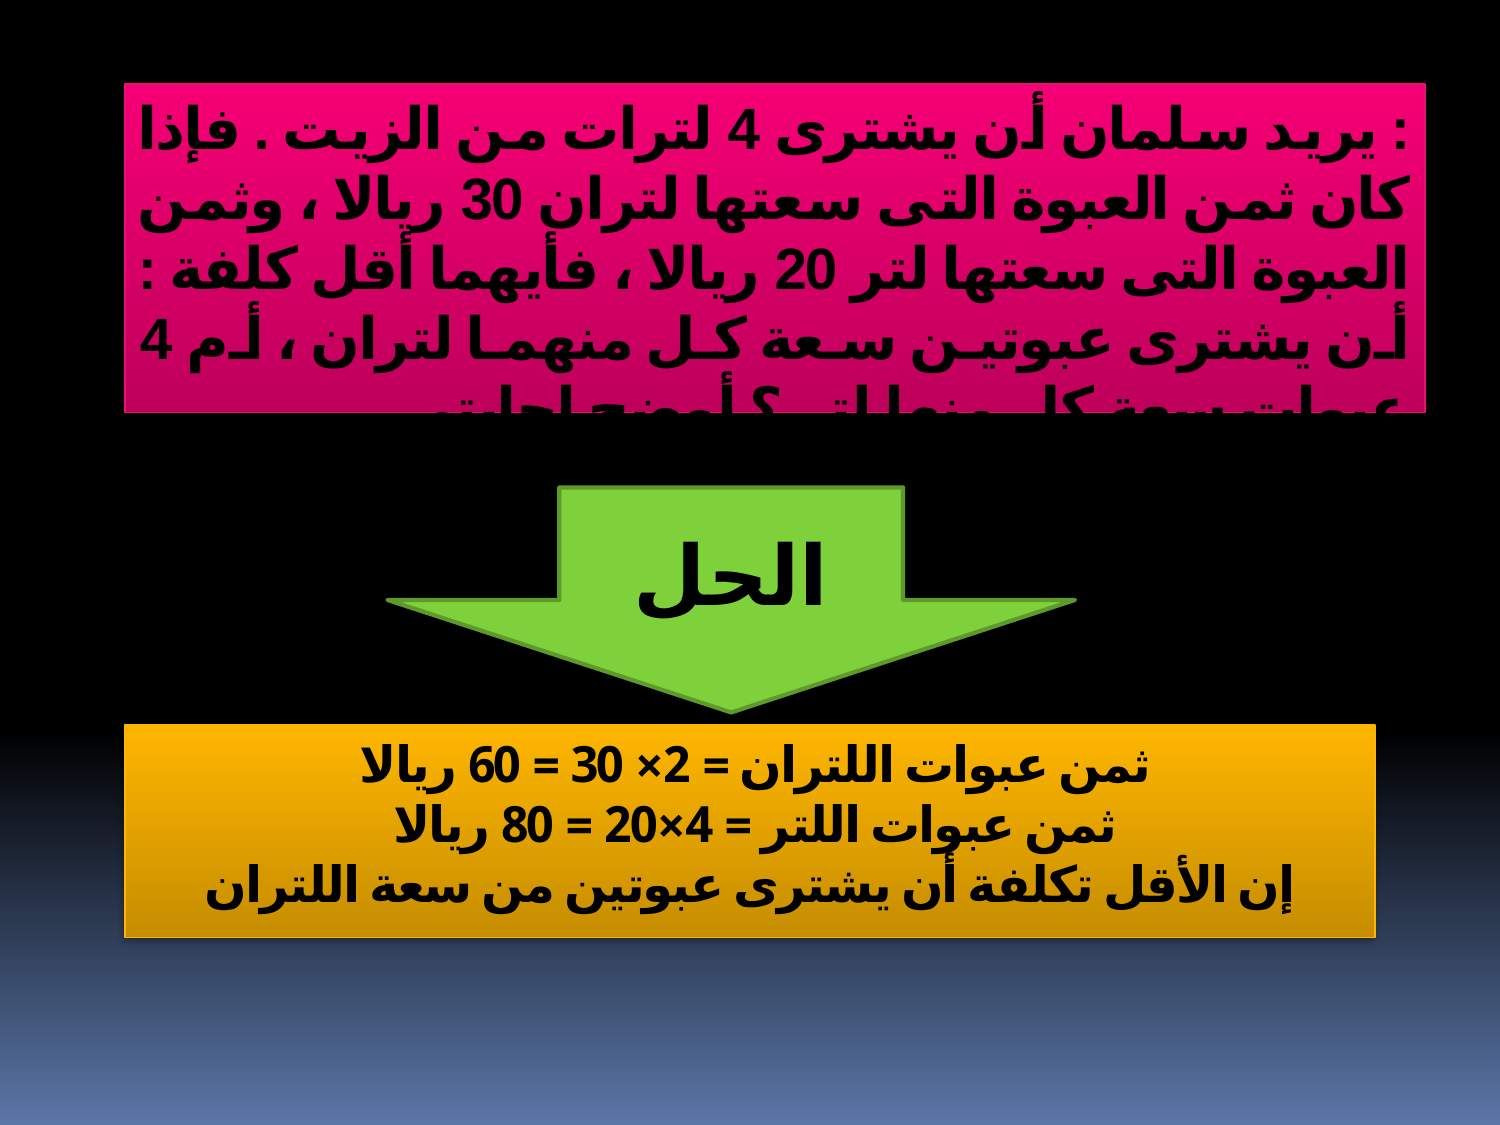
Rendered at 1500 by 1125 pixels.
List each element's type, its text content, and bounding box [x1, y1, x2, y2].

text_box الحل [385, 485, 1078, 715]
text_box ثمن عبوات اللتران = 2× 30 = 60 ريالا ثمن عبوات اللتر = 4×20 = 80 ريالا إن الأقل تكلفة أن يشترى عبوتين من سعة اللتران [124, 724, 1376, 938]
text_box : يريد سلمان أن يشترى 4 لترات من الزيت . فإذا كان ثمن العبوة التى سعتها لتران 30 ريالا ، وثمن العبوة التى سعتها لتر 20 ريالا ، فأيهما أقل كلفة : أن يشترى عبوتين سعة كل منهما لتران ، أم 4 عبوات سعة كل منها لتر ؟ أوضح إجابتى . [124, 83, 1426, 413]
